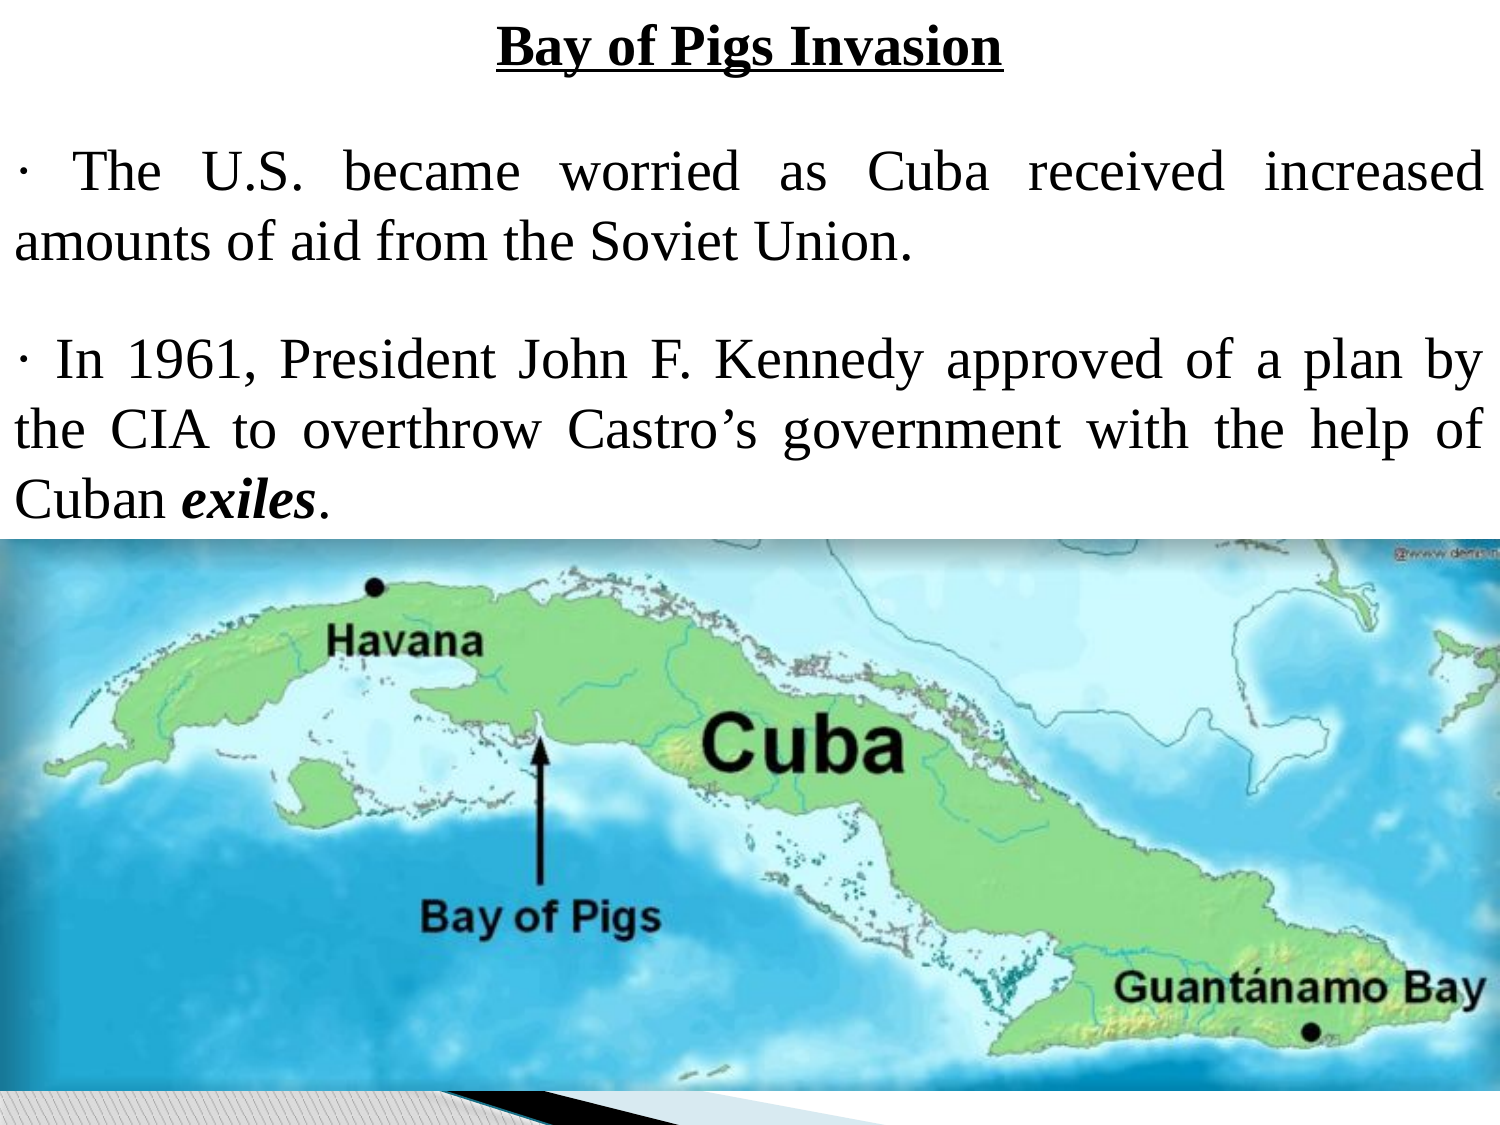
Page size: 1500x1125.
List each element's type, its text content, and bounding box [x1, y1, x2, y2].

text_box · The U.S. became worried as Cuba received increased amounts of aid from the Soviet Union. [0, 124, 1500, 280]
text_box · In 1961, President John F. Kennedy approved of a plan by the CIA to overthrow Castro’s government with the help of Cuban exiles. [0, 312, 1500, 538]
text_box Bay of Pigs Invasion [0, 0, 1500, 85]
picture [0, 539, 1500, 1091]
